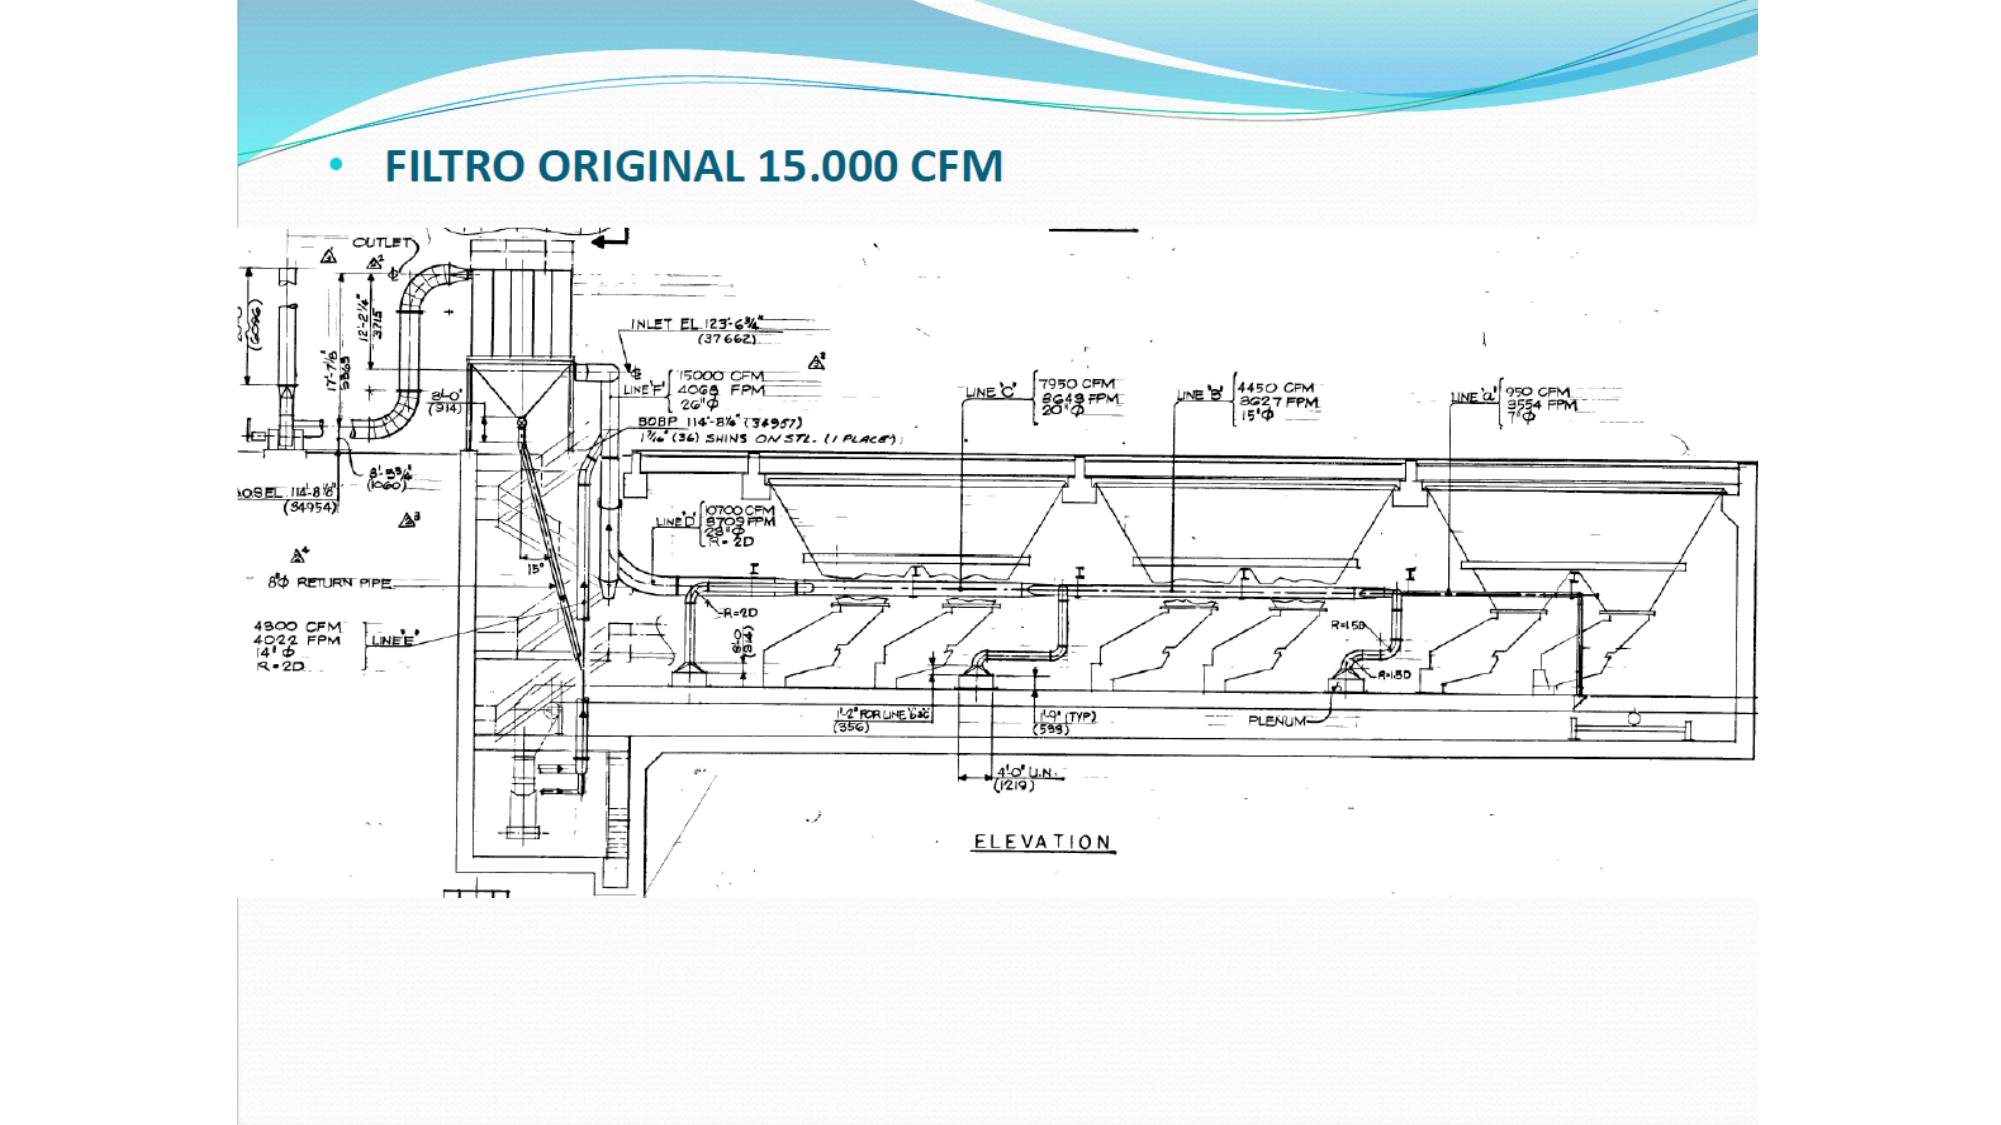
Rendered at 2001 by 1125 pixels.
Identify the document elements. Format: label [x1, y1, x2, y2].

picture [237, 0, 1759, 1125]
